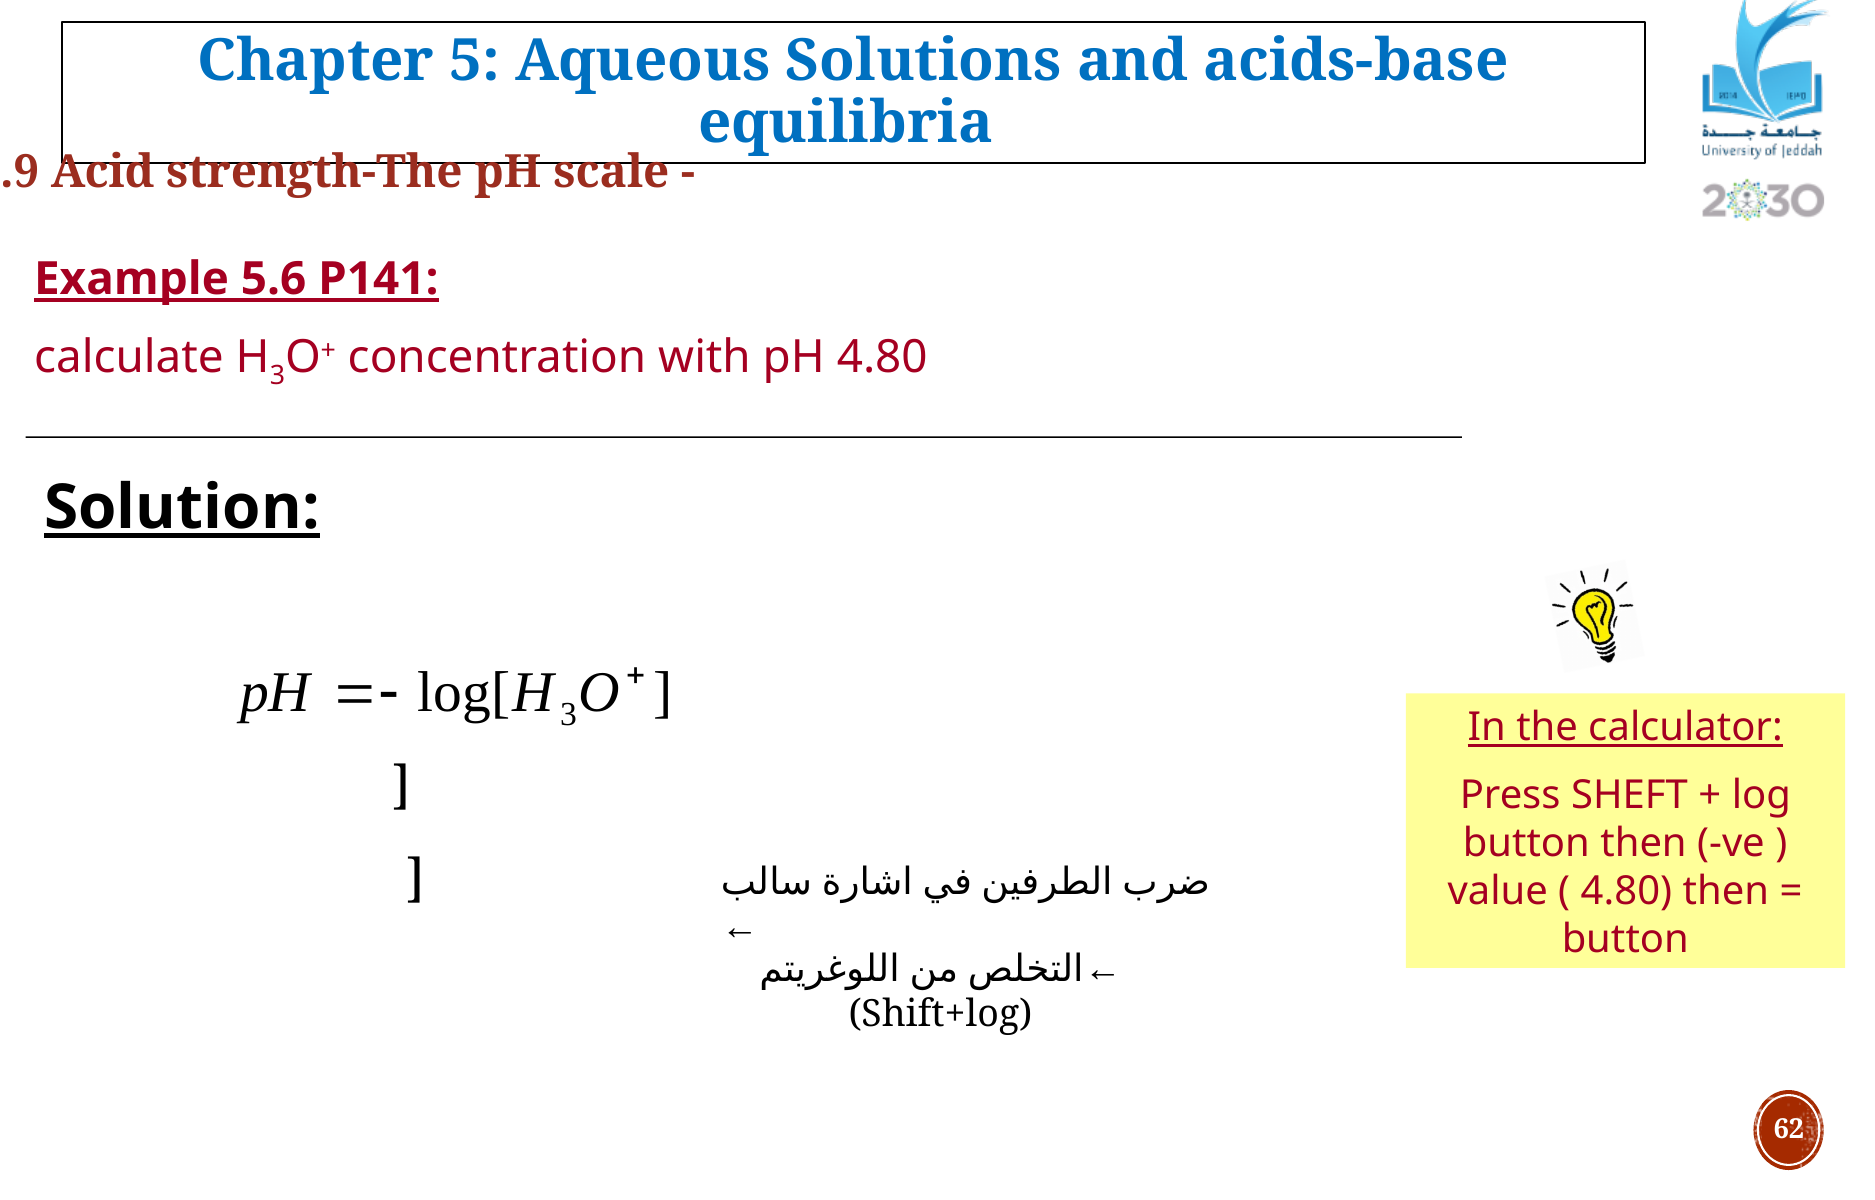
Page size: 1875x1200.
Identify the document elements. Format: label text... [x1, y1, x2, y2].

text_box Acid and Base Strength [137, 0, 1680, 129]
picture [1545, 560, 1644, 672]
picture [1681, 0, 1846, 227]
text_box In the calculator: Press SHEFT + log button then (-ve ) value ( 4.80) then = button [1405, 693, 1846, 968]
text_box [226, 651, 677, 738]
text_box Chapter 5: Aqueous Solutions and acids-base equilibria [61, 21, 1646, 164]
slide_number 62 [1739, 1097, 1838, 1162]
text_box التخلص من اللوغريتم← (Shift+log) [662, 936, 1219, 1042]
text_box ضرب الطرفين في اشارة سالب ← [706, 850, 1263, 955]
text_box 5.9 Acid strength-The pH scale - [0, 134, 723, 205]
list Example 5.6 P141: calculate H3O+ concentration with pH 4.80 [0, 247, 1449, 525]
text_box Solution: [29, 459, 1479, 549]
